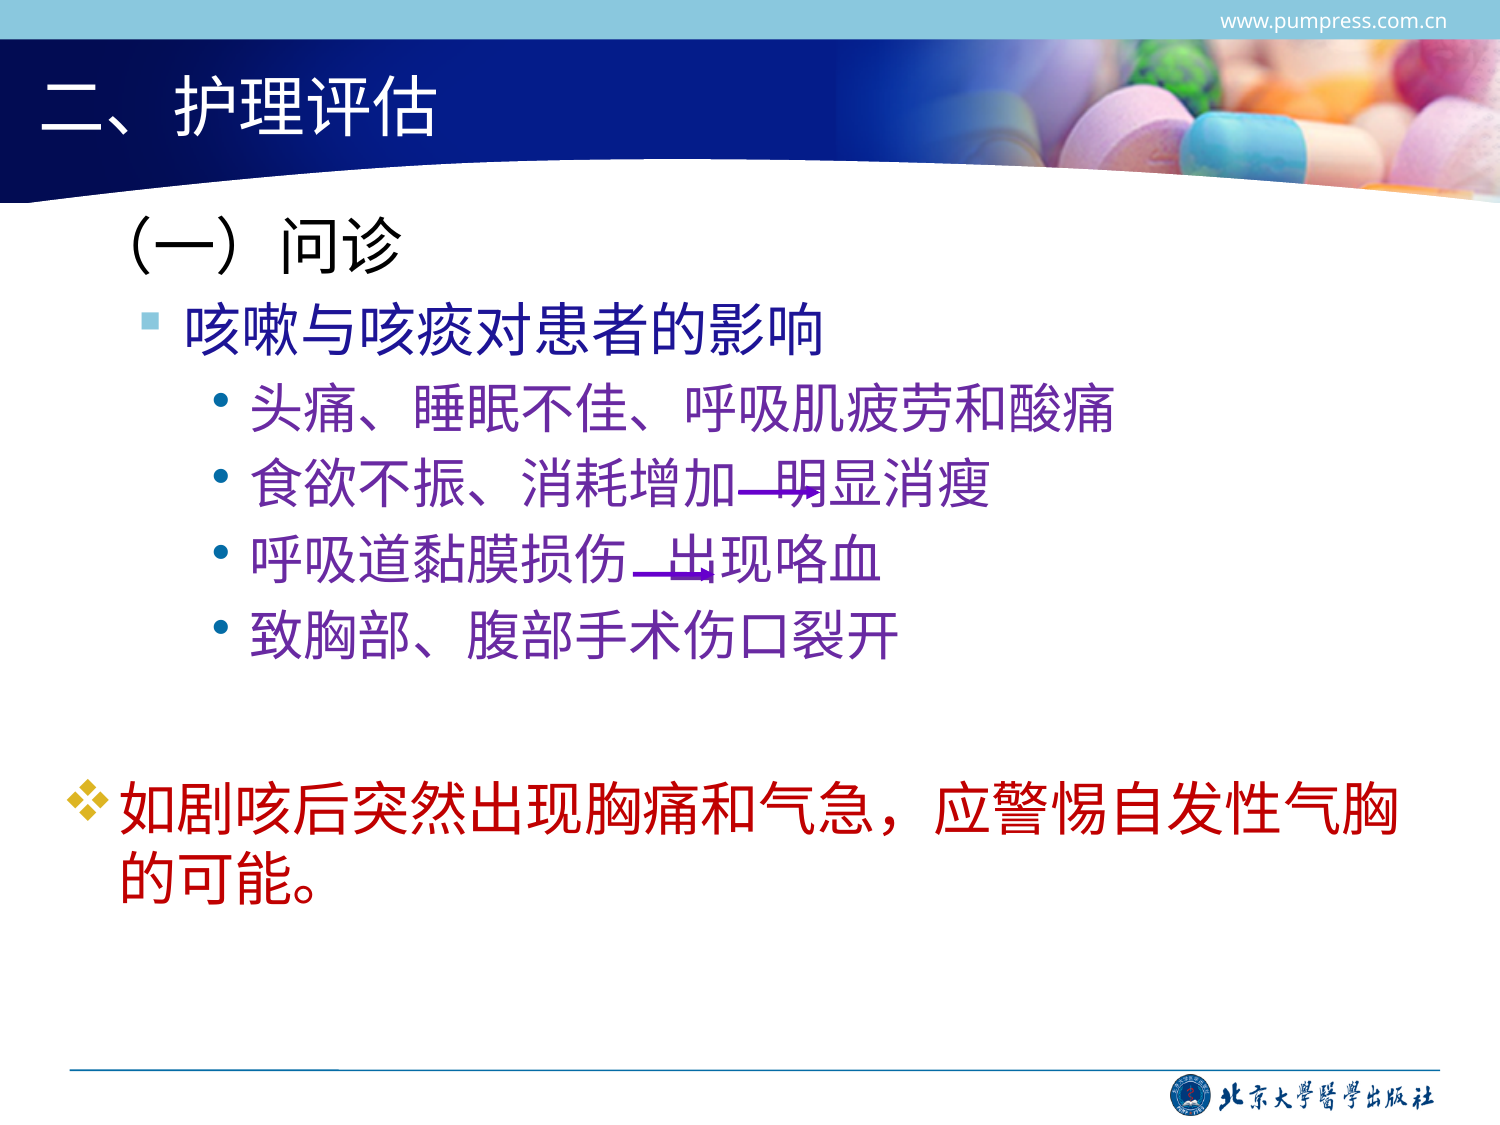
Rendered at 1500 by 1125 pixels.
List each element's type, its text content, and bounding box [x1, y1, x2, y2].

list （一）问诊 咳嗽与咳痰对患者的影响 头痛、睡眠不佳、呼吸肌疲劳和酸痛 食欲不振、消耗增加 明显消瘦 呼吸道黏膜损伤 出现咯血 致胸部、腹部手术伤口裂开 如剧咳后突然出现胸痛和气急，应警惕自发性气胸的可能。 [46, 198, 1460, 1000]
picture [1170, 1074, 1436, 1118]
slide_number www.pumpress.com.cn [1024, 0, 1463, 38]
picture [0, 40, 1500, 203]
title 二、护理评估 [23, 58, 1349, 152]
